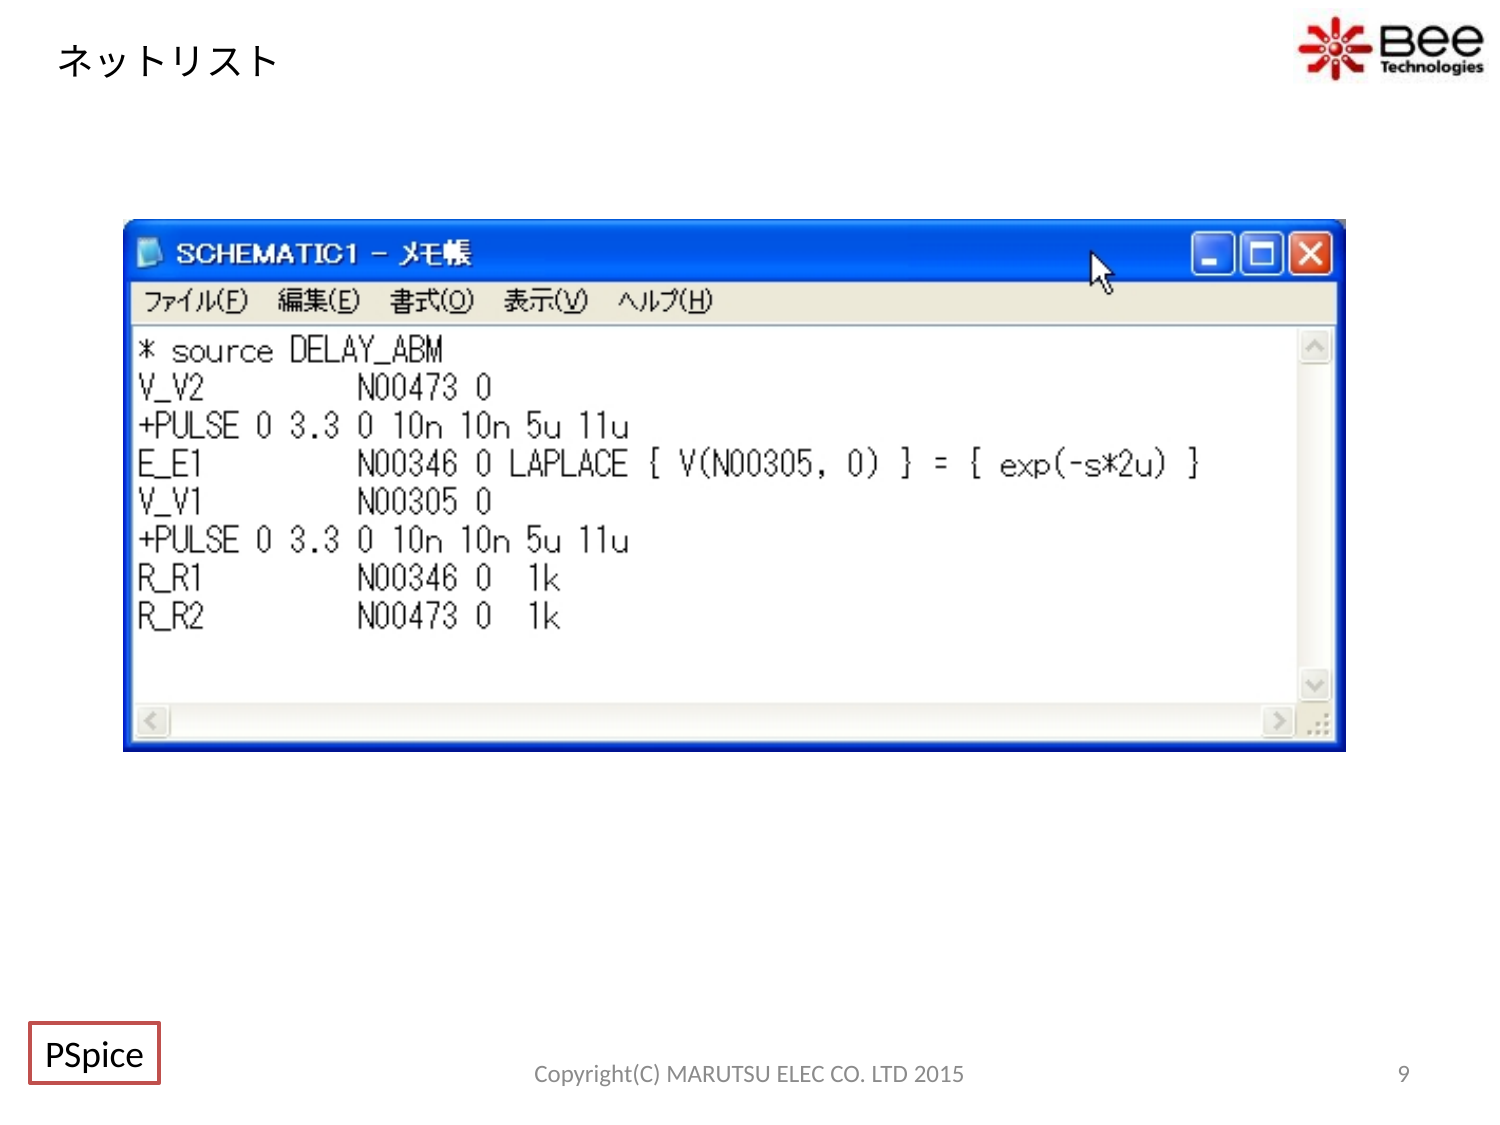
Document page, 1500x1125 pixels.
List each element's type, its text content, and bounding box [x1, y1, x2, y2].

slide_number 9 [1074, 1042, 1425, 1103]
picture [1293, 8, 1489, 91]
footer Copyright(C) MARUTSU ELEC CO. LTD 2015 [512, 1042, 988, 1103]
text_box PSpice [28, 1021, 161, 1085]
picture [123, 219, 1346, 752]
text_box ネットリスト [41, 30, 396, 91]
